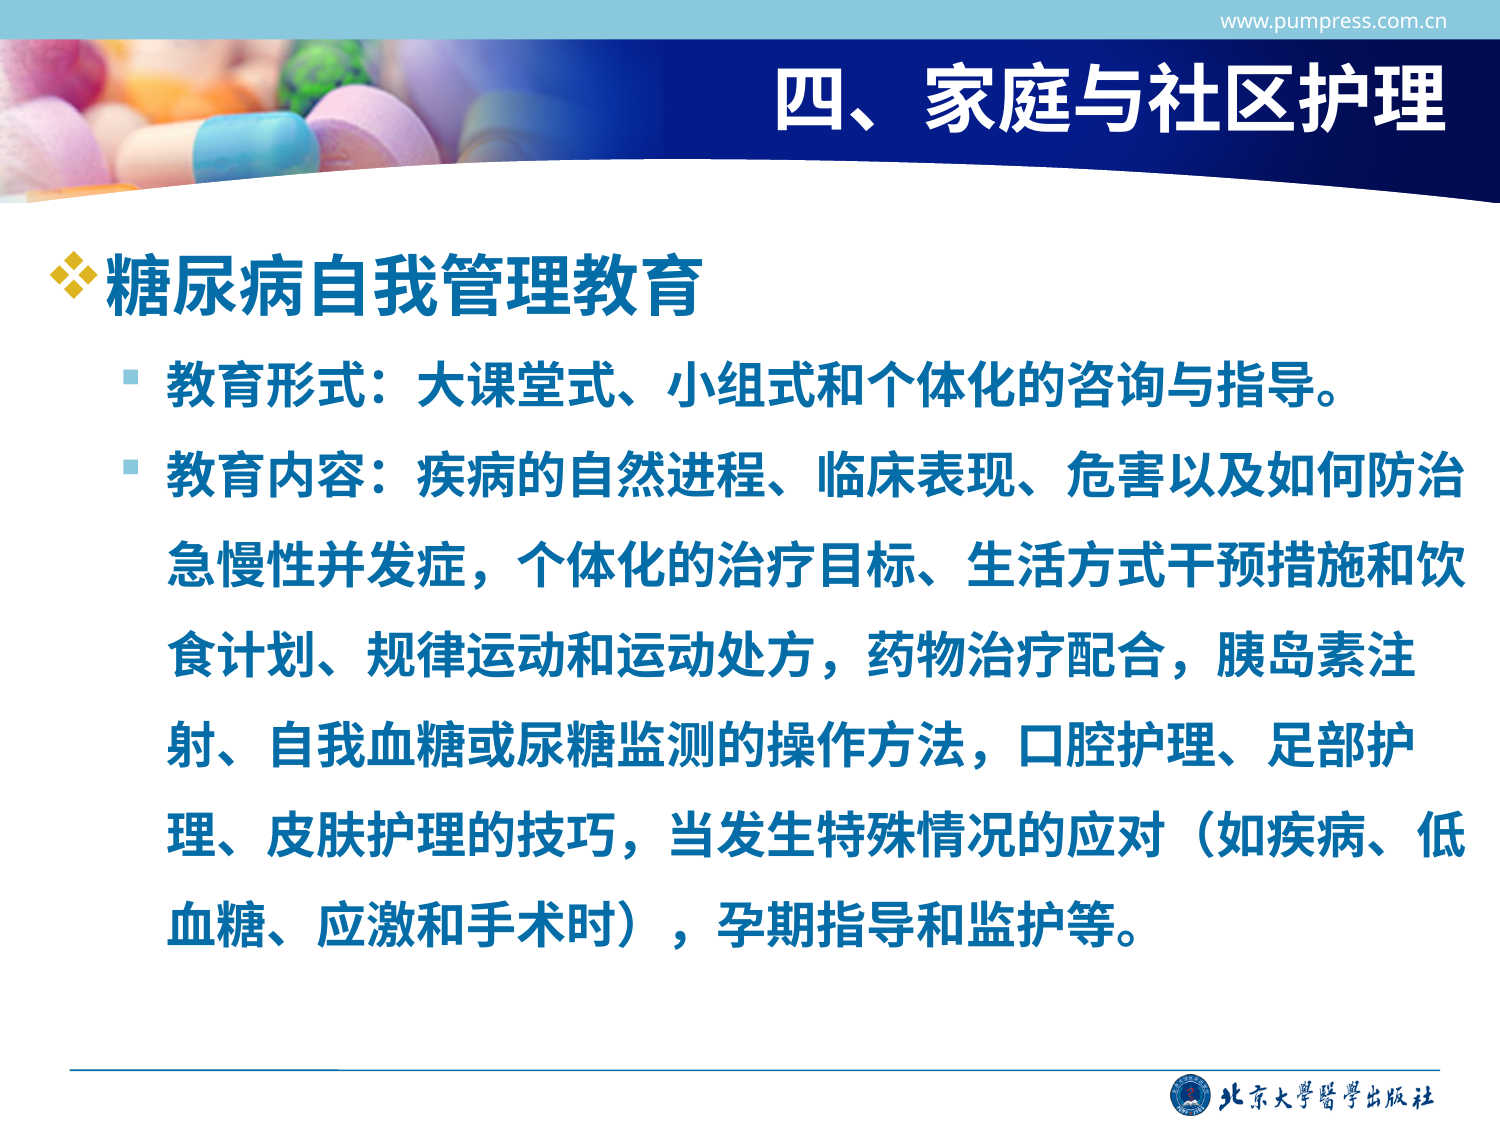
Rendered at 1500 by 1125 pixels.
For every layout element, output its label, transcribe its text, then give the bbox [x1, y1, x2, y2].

title 四、家庭与社区护理 [137, 49, 1463, 143]
picture [0, 40, 1500, 203]
list 糖尿病自我管理教育 教育形式：大课堂式、小组式和个体化的咨询与指导。 教育内容：疾病的自然进程、临床表现、危害以及如何防治急慢性并发症，个体化的治疗目标、生活方式干预措施和饮食计划、规律运动和运动处方，药物治疗配合，胰岛素注射、自我血糖或尿糖监测的操作方法，口腔护理、足部护理、皮肤护理的技巧，当发生特殊情况的应对（如疾病、低血糖、应激和手术时），孕期指导和监护等。 [29, 196, 1483, 1071]
picture [1170, 1074, 1436, 1118]
slide_number www.pumpress.com.cn [1024, 0, 1463, 38]
